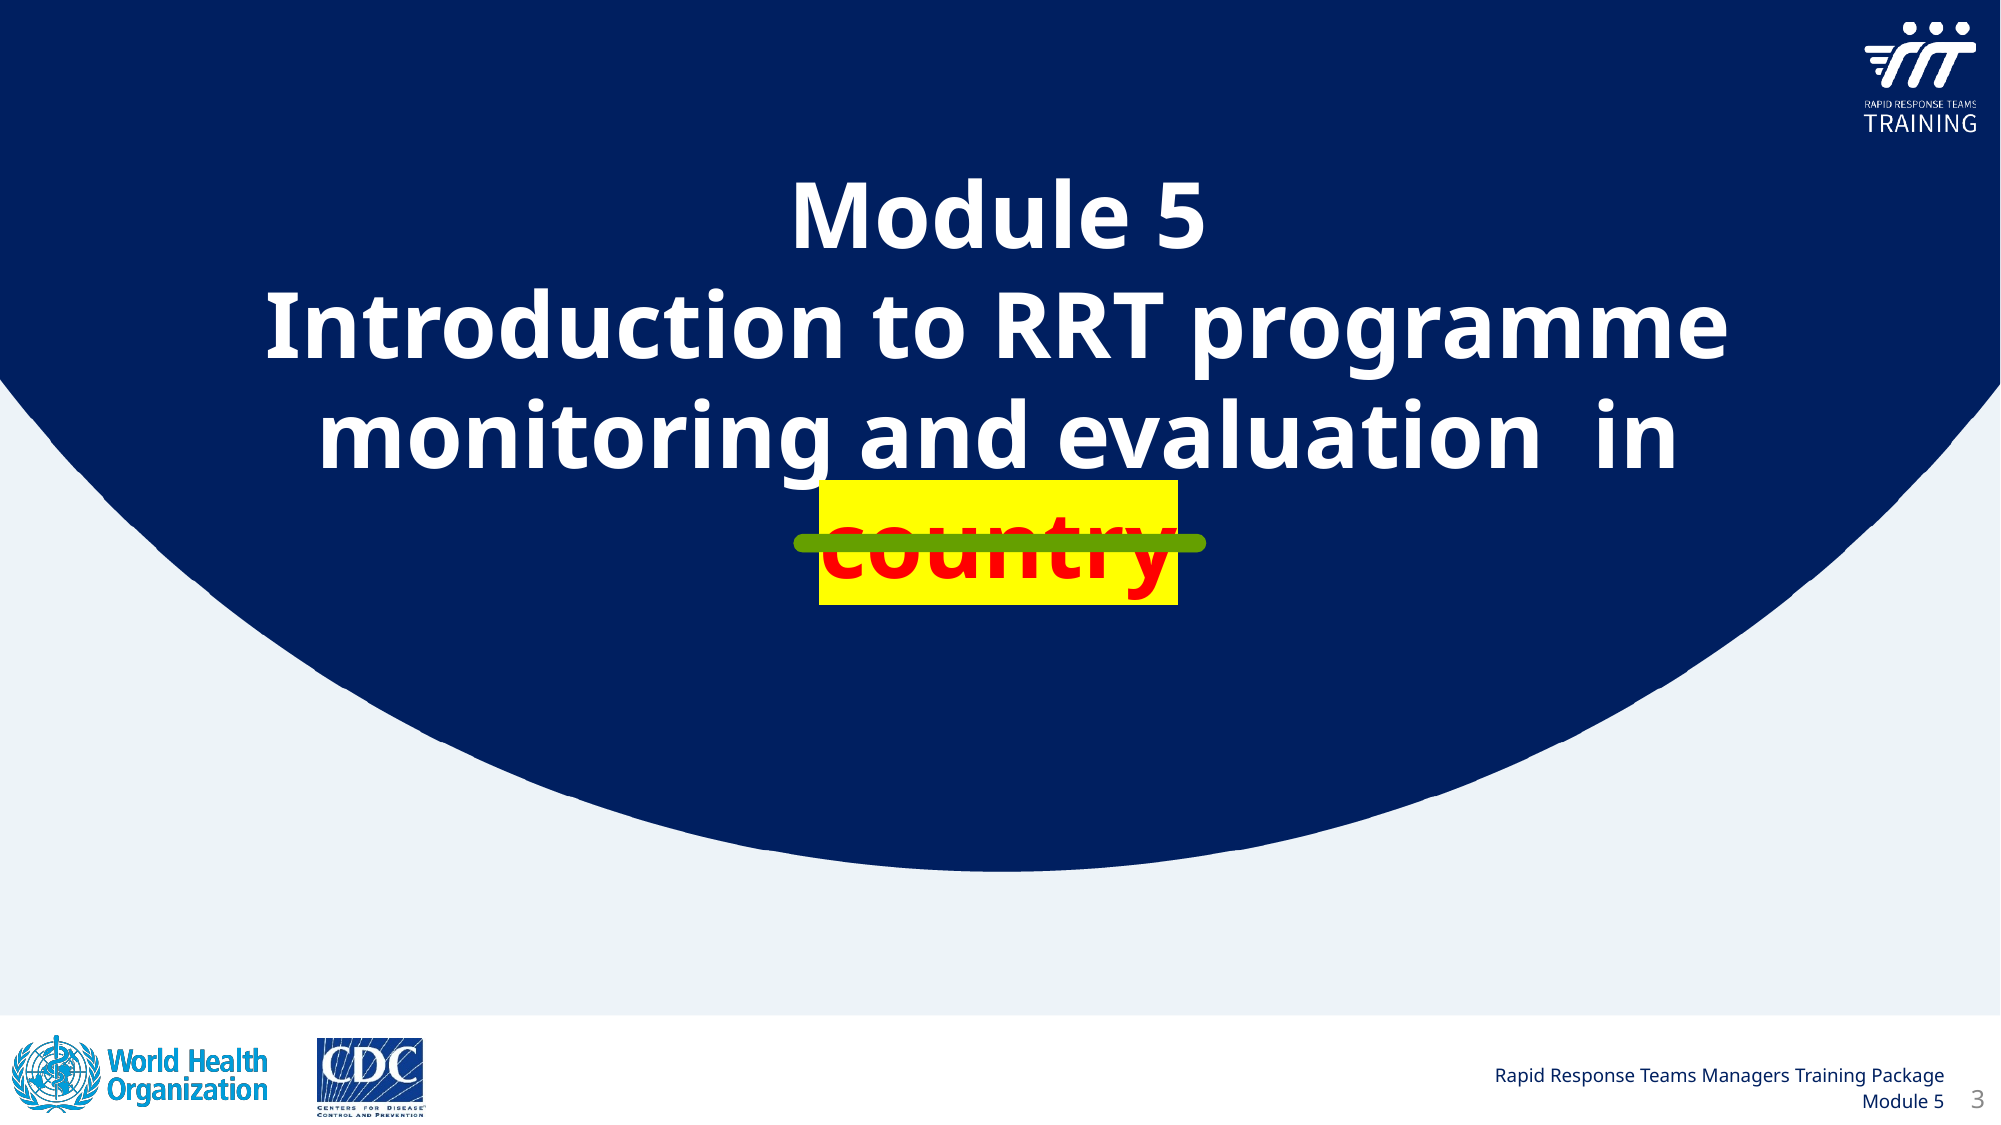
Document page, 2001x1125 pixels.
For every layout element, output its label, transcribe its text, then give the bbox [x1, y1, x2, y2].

picture [12, 1035, 54, 1068]
picture [71, 1053, 90, 1091]
picture [46, 1056, 54, 1062]
picture [34, 1054, 43, 1078]
picture [59, 1035, 267, 1113]
text_box Module 5 Introduction to RRT programme monitoring and evaluation in country [206, 149, 1791, 604]
picture [0, 0, 2001, 904]
picture [22, 1062, 26, 1077]
text_box [793, 533, 1207, 553]
picture [50, 1108, 62, 1113]
picture [30, 1083, 37, 1091]
text_box 3 [1557, 1076, 1993, 1121]
picture [40, 1062, 47, 1070]
picture [12, 1083, 48, 1113]
picture [36, 1088, 78, 1105]
picture [317, 1038, 426, 1117]
picture [24, 1054, 36, 1087]
